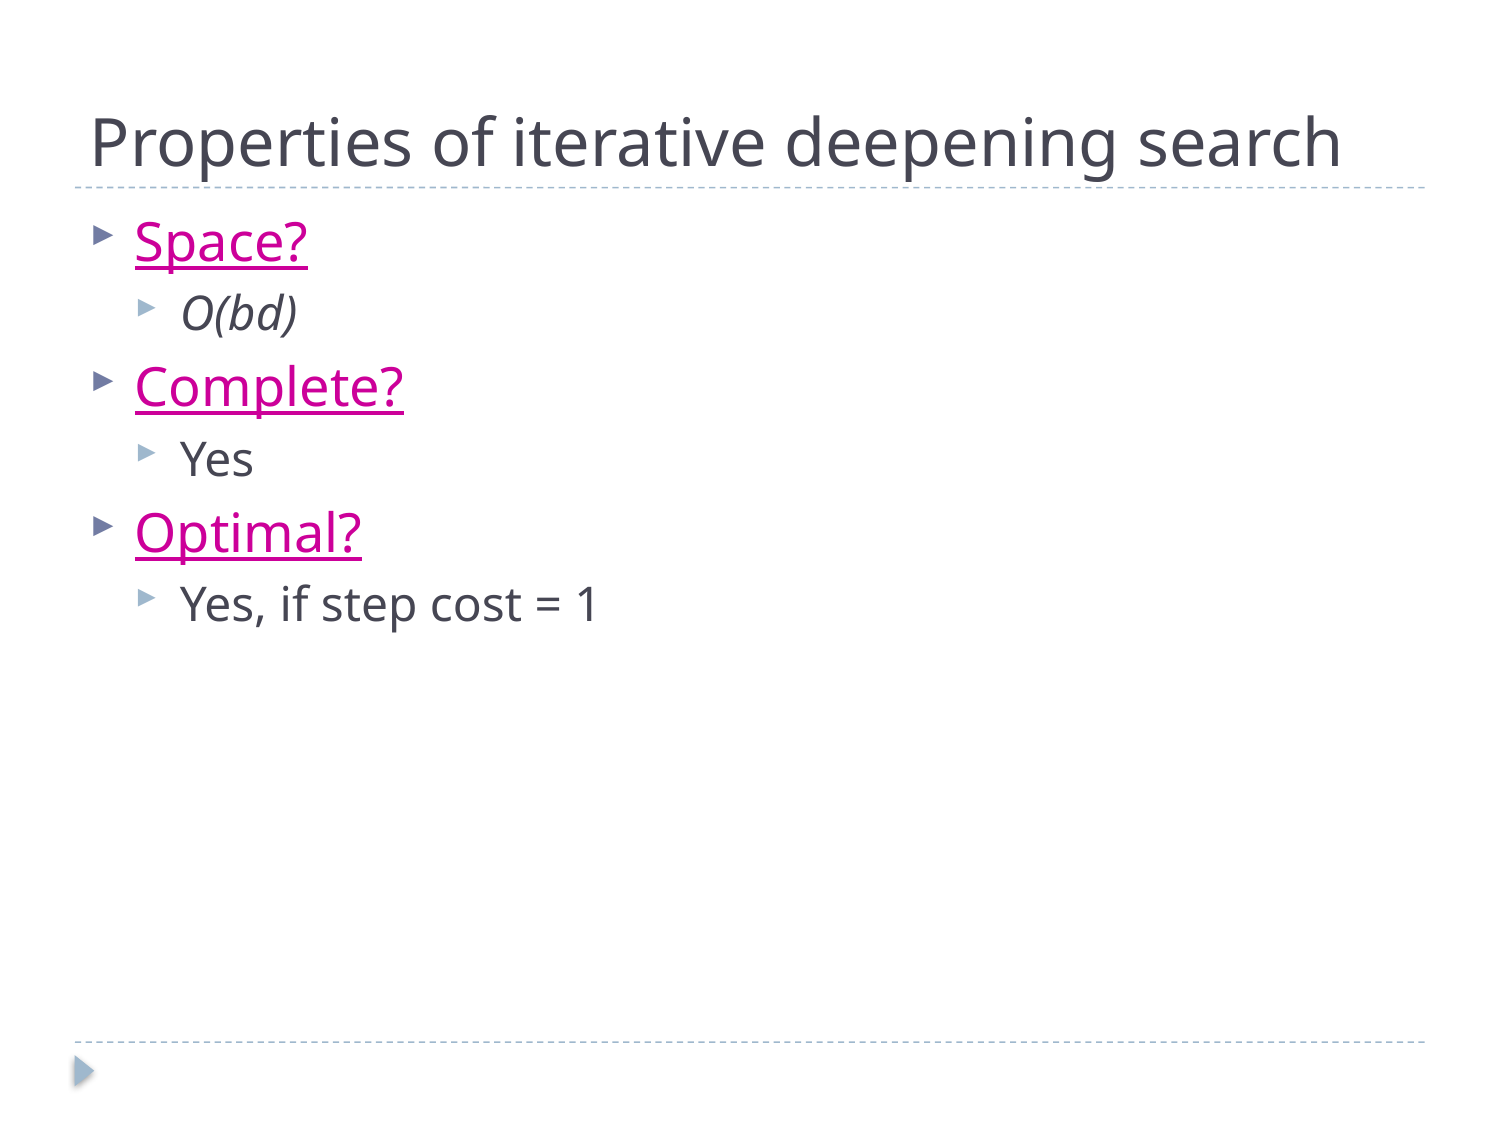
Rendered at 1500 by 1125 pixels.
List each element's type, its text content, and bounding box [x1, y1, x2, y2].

title Properties of iterative deepening search [75, 24, 1425, 188]
list Space? O(bd) Complete? Yes Optimal? Yes, if step cost = 1 [75, 200, 1425, 1006]
